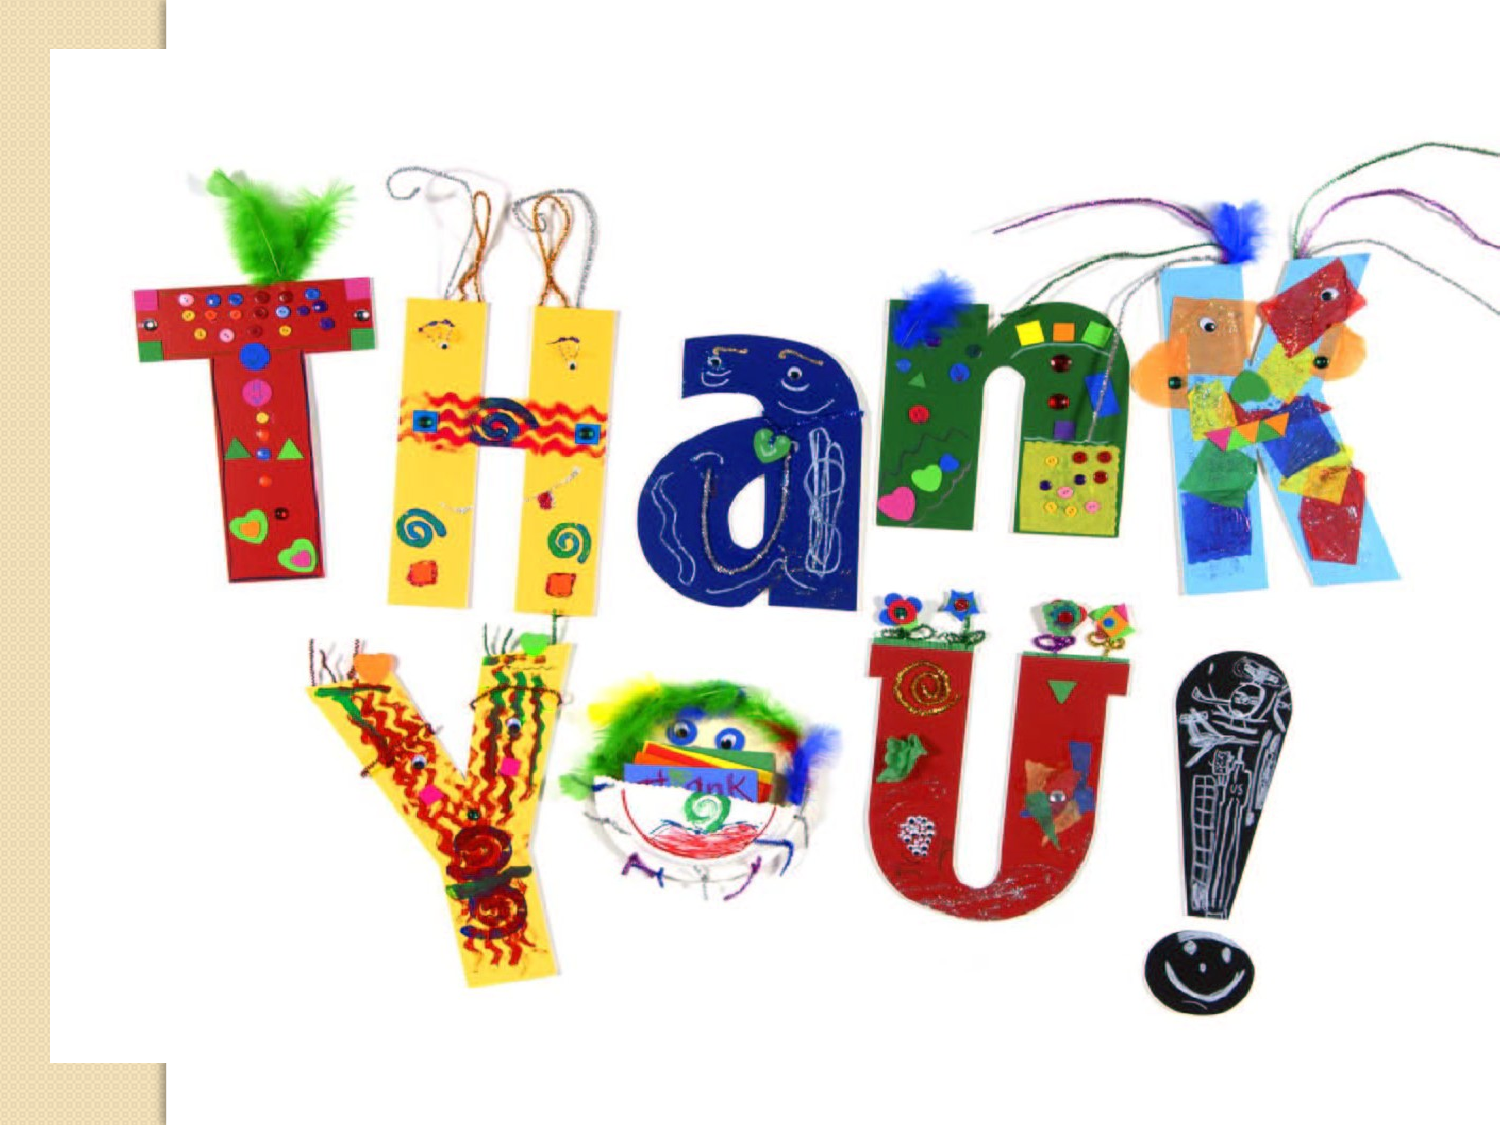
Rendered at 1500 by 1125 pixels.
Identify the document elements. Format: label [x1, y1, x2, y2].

picture [49, 49, 1500, 1063]
